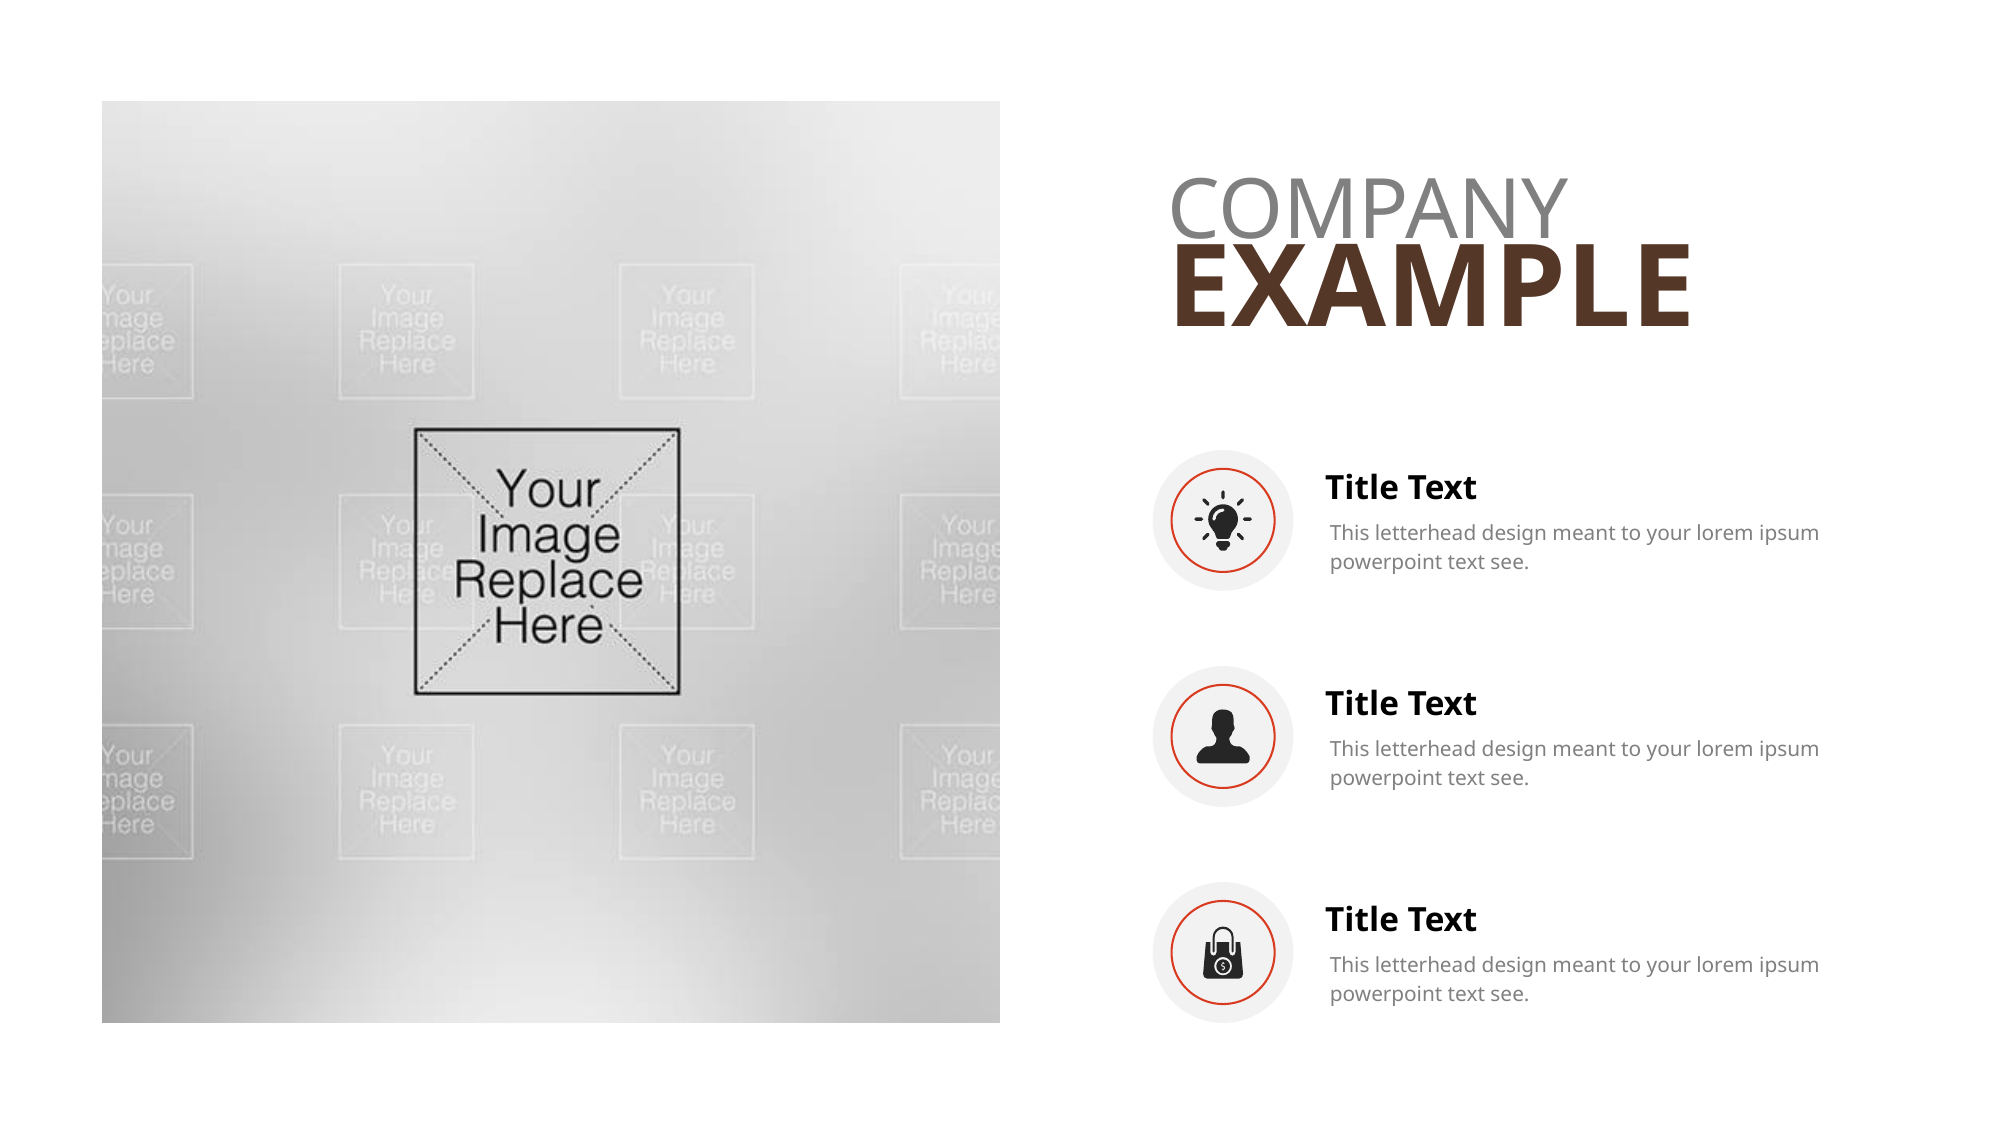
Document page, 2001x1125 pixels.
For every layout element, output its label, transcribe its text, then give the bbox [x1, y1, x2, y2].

picture [102, 101, 1000, 1023]
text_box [1152, 450, 1844, 1023]
text_box COMPANY EXAMPLE [1152, 102, 1822, 357]
